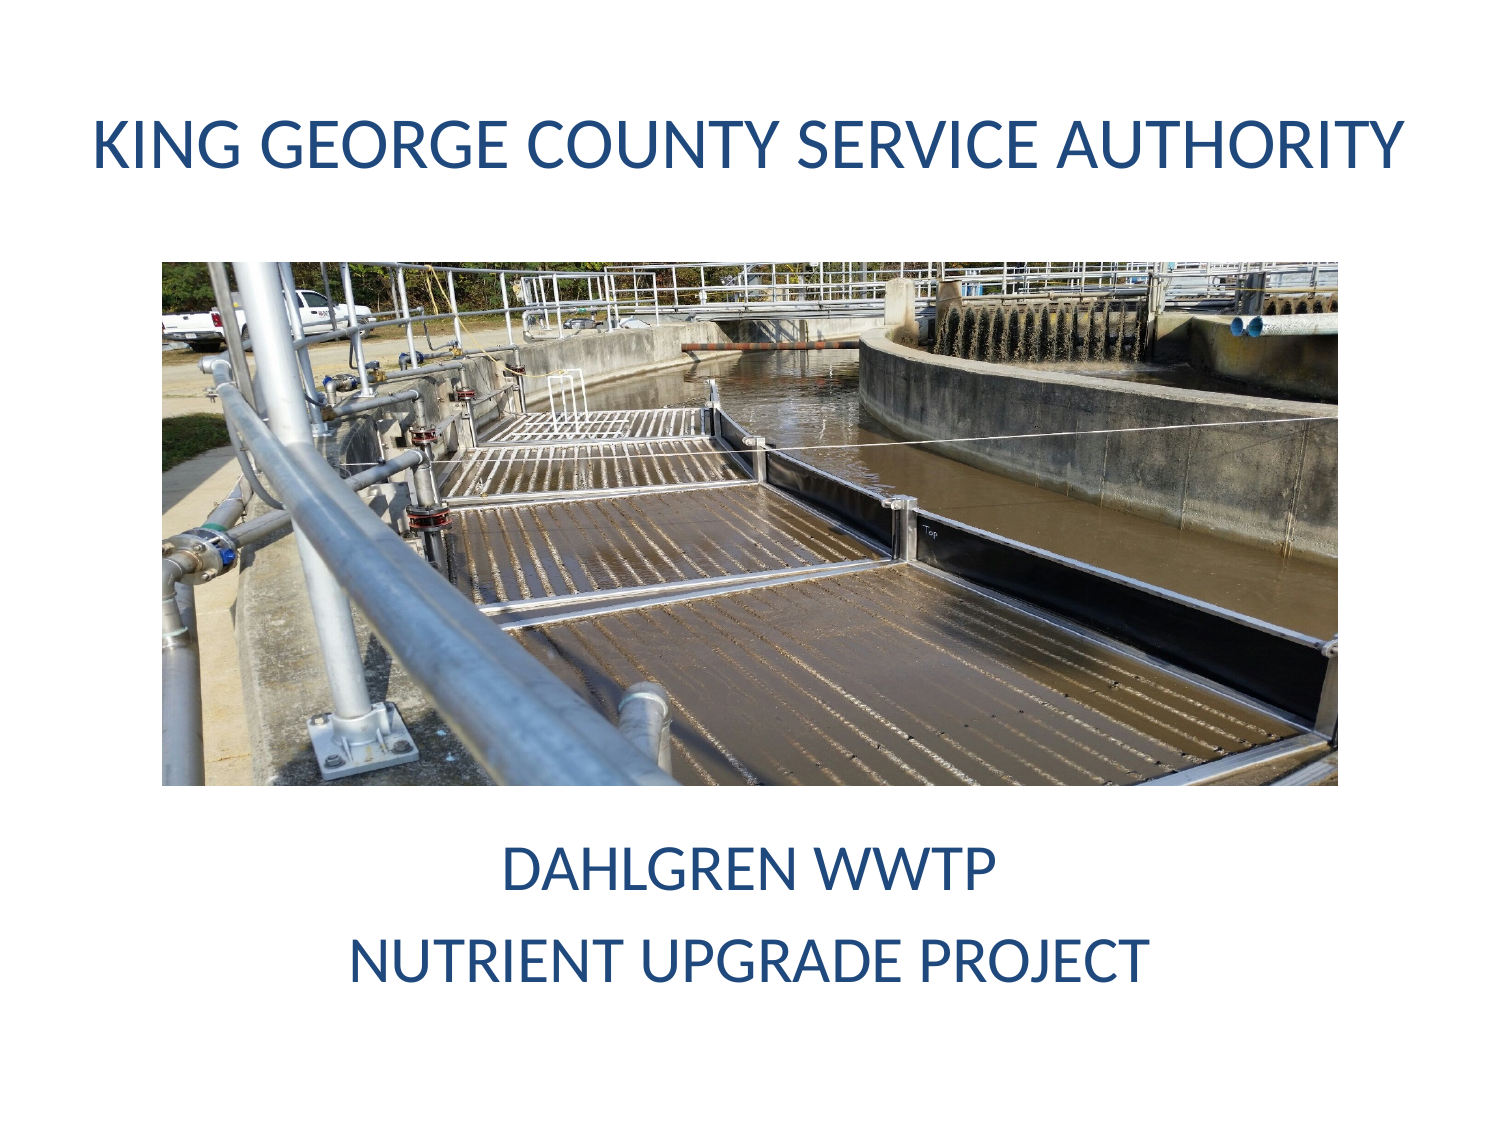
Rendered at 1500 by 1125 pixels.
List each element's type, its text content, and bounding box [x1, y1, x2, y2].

title KING GEORGE COUNTY SERVICE AUTHORITY [75, 45, 1425, 233]
list DAHLGREN WWTP NUTRIENT UPGRADE PROJECT [75, 262, 1425, 1005]
picture [162, 262, 1338, 786]
